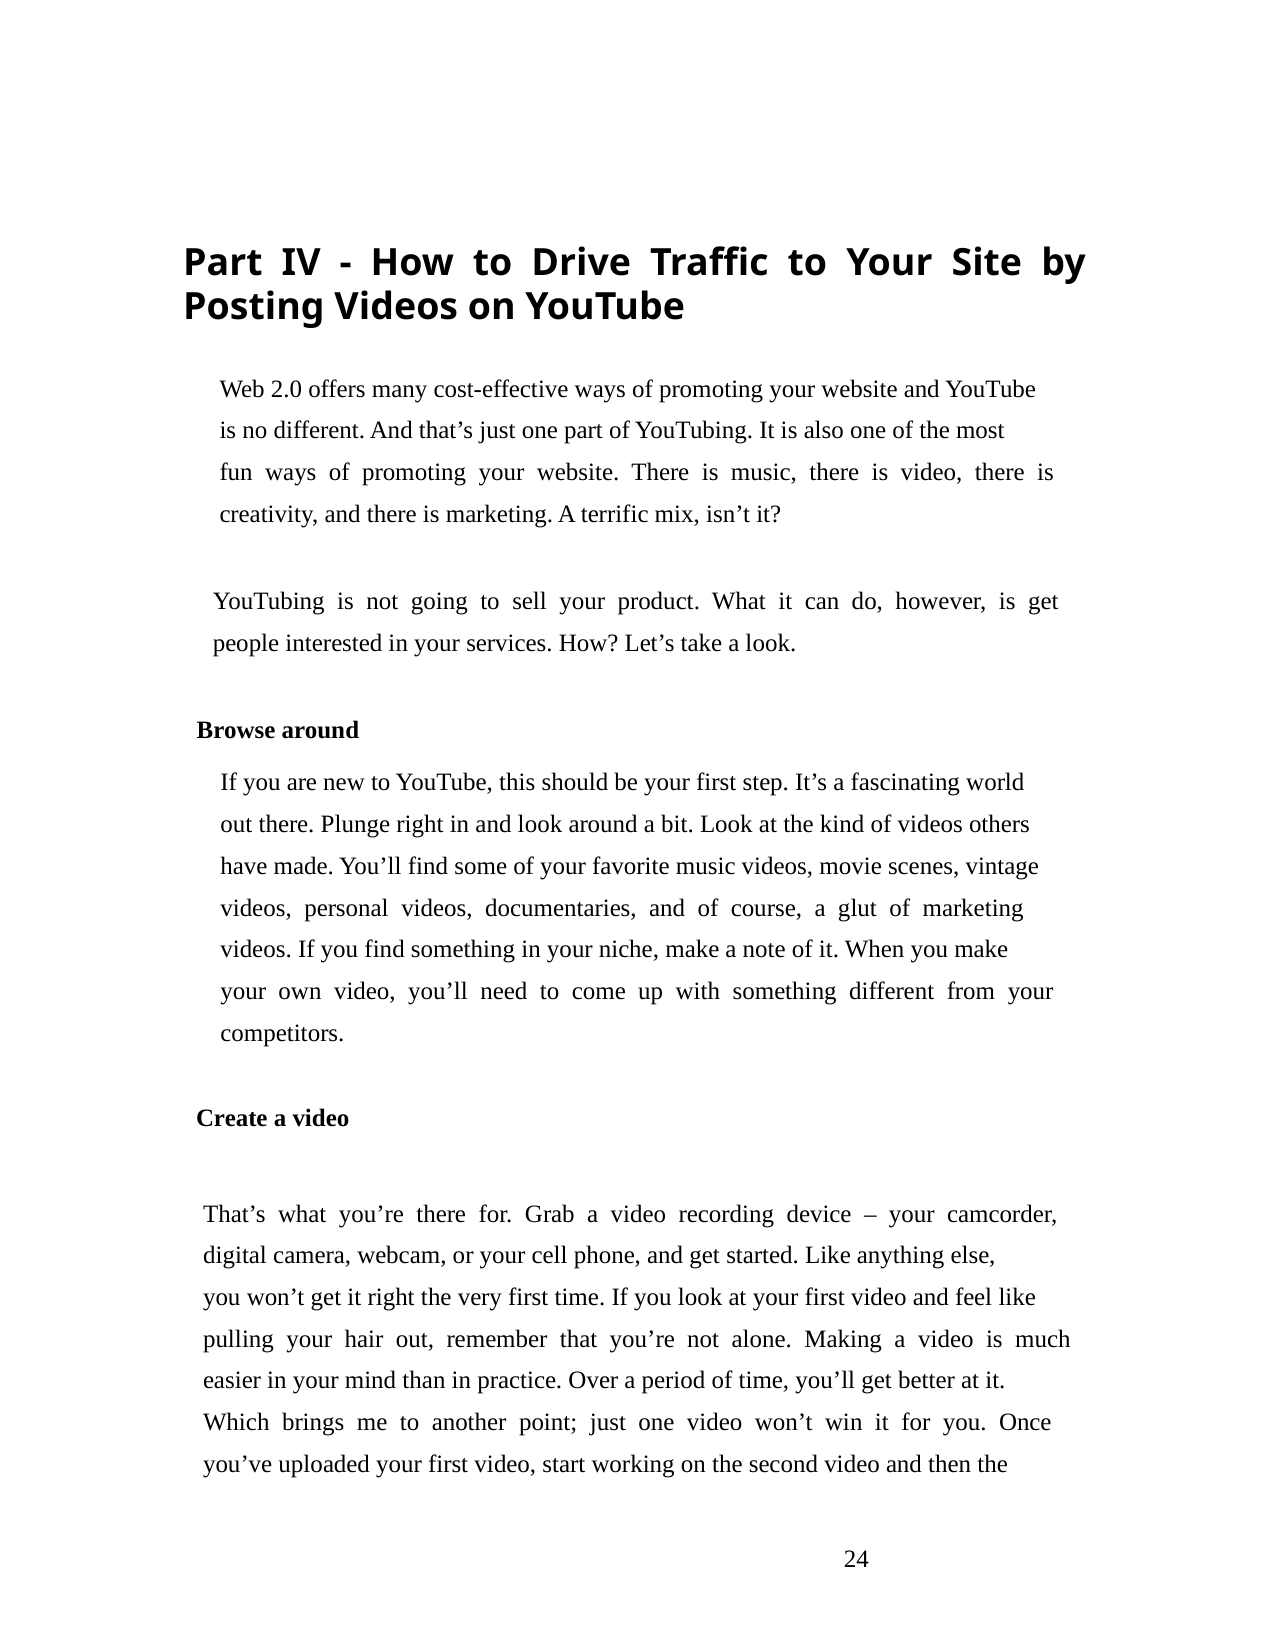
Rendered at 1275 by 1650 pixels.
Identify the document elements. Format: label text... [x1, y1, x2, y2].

text_box YouTubing is not going to sell your product. What it can do, however, is get people interested in your services. How? Let’s take a look. [212, 591, 1060, 664]
text_box If you are new to YouTube, this should be your first step. It’s a fascinating world out there. Plunge right in and look around a bit. Look at the kind of videos others have made. You’ll find some of your favorite music videos, movie scenes, vintage videos, personal videos, documentaries, and of course, a glut of marketing videos. If you find something in your niche, make a note of it. When you make your own video, you’ll need to come up with something different from your competitors. [220, 772, 1055, 1054]
text_box 24 [843, 1552, 869, 1581]
text_box Part IV - How to Drive Traffic to Your Site by Posting Videos on YouTube [183, 235, 1086, 335]
text_box Browse around [196, 720, 360, 752]
text_box Create a video [195, 1108, 350, 1139]
text_box That’s what you’re there for. Grab a video recording device – your camcorder, digital camera, webcam, or your cell phone, and get started. Like anything else, you won’t get it right the very first time. If you look at your first video and feel like pulling your hair out, remember that you’re not alone. Making a video is much easier in your mind than in practice. Over a period of time, you’ll get better at it. Which brings me to another point; just one video won’t win it for you. Once you’ve uploaded your first video, start working on the second video and then the [203, 1204, 1072, 1485]
text_box Web 2.0 offers many cost-effective ways of promoting your website and YouTube is no different. And that’s just one part of YouTubing. It is also one of the most fun ways of promoting your website. There is music, there is video, there is creativity, and there is marketing. A terrific mix, isn’t it? [219, 379, 1056, 535]
